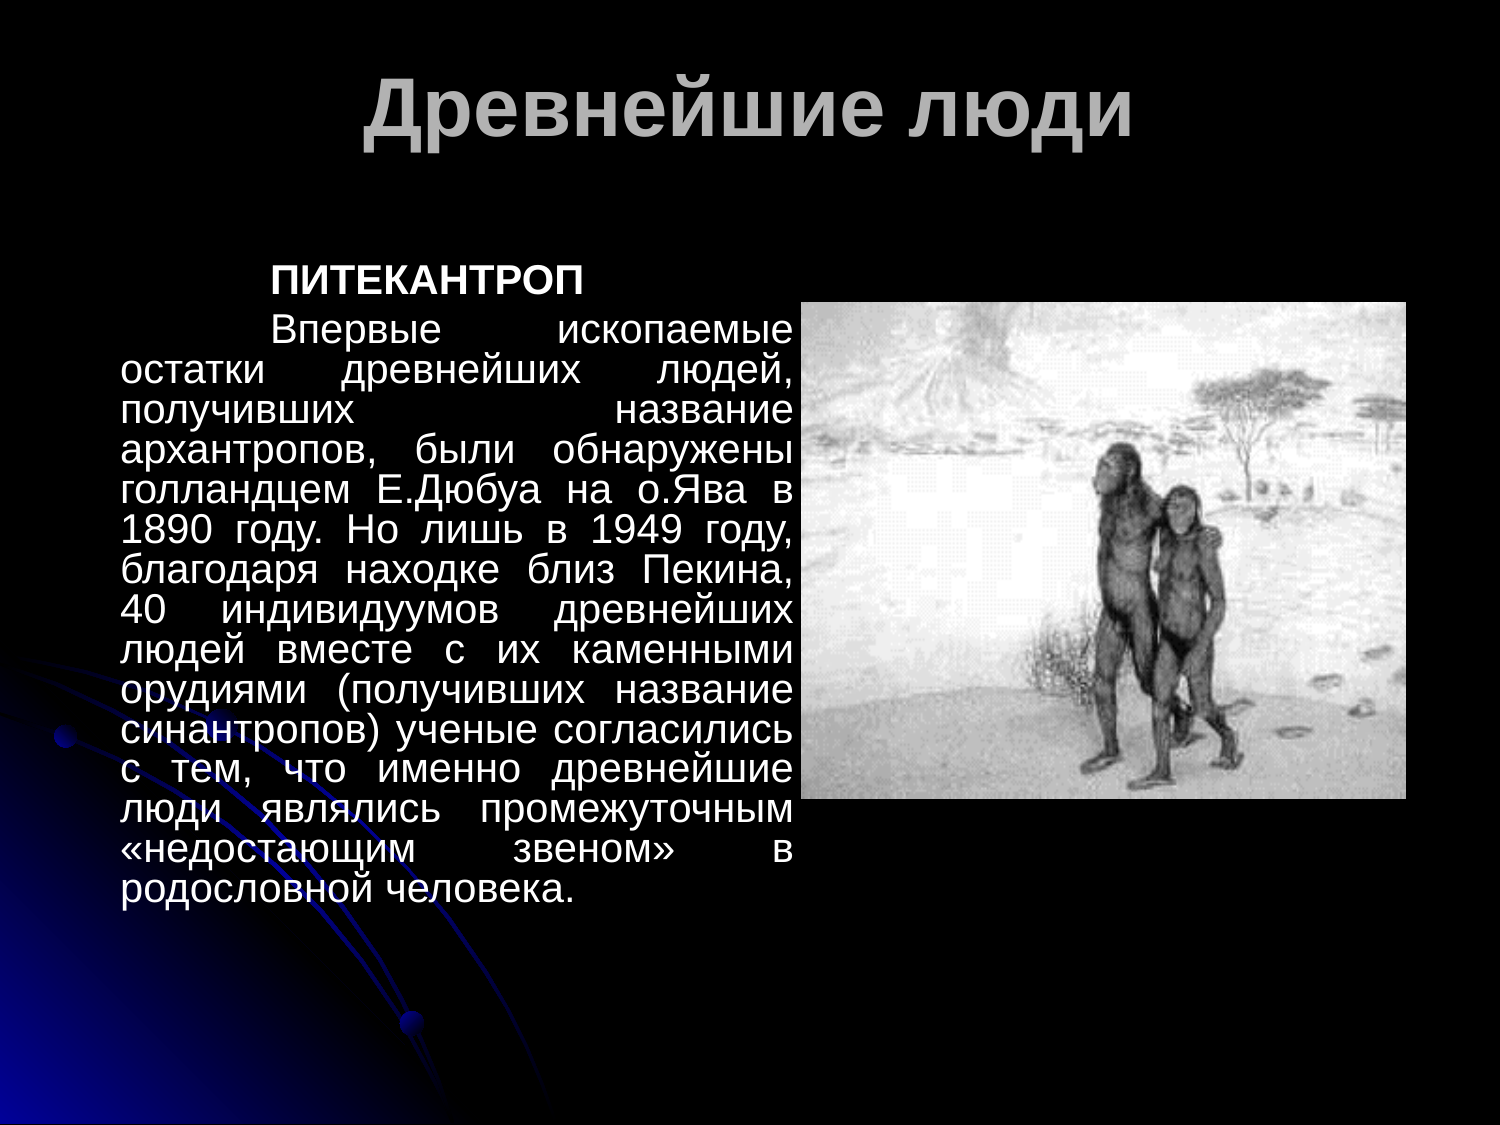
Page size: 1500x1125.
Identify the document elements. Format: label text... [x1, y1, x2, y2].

title Древнейшие люди [74, 45, 1426, 161]
list ПИТЕКАНТРОП Впервые ископаемые остатки древнейших людей, получивших название архантропов, были обнаружены голландцем Е.Дюбуа на о.Ява в 1890 году. Но лишь в 1949 году, благодаря находке близ Пекина, 40 индивидуумов древнейших людей вместе с их каменными орудиями (получивших название синантропов) ученые согласились с тем, что именно древнейшие люди являлись промежуточным «недостающим звеном» в родословной человека. [104, 255, 810, 1083]
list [801, 302, 1406, 799]
